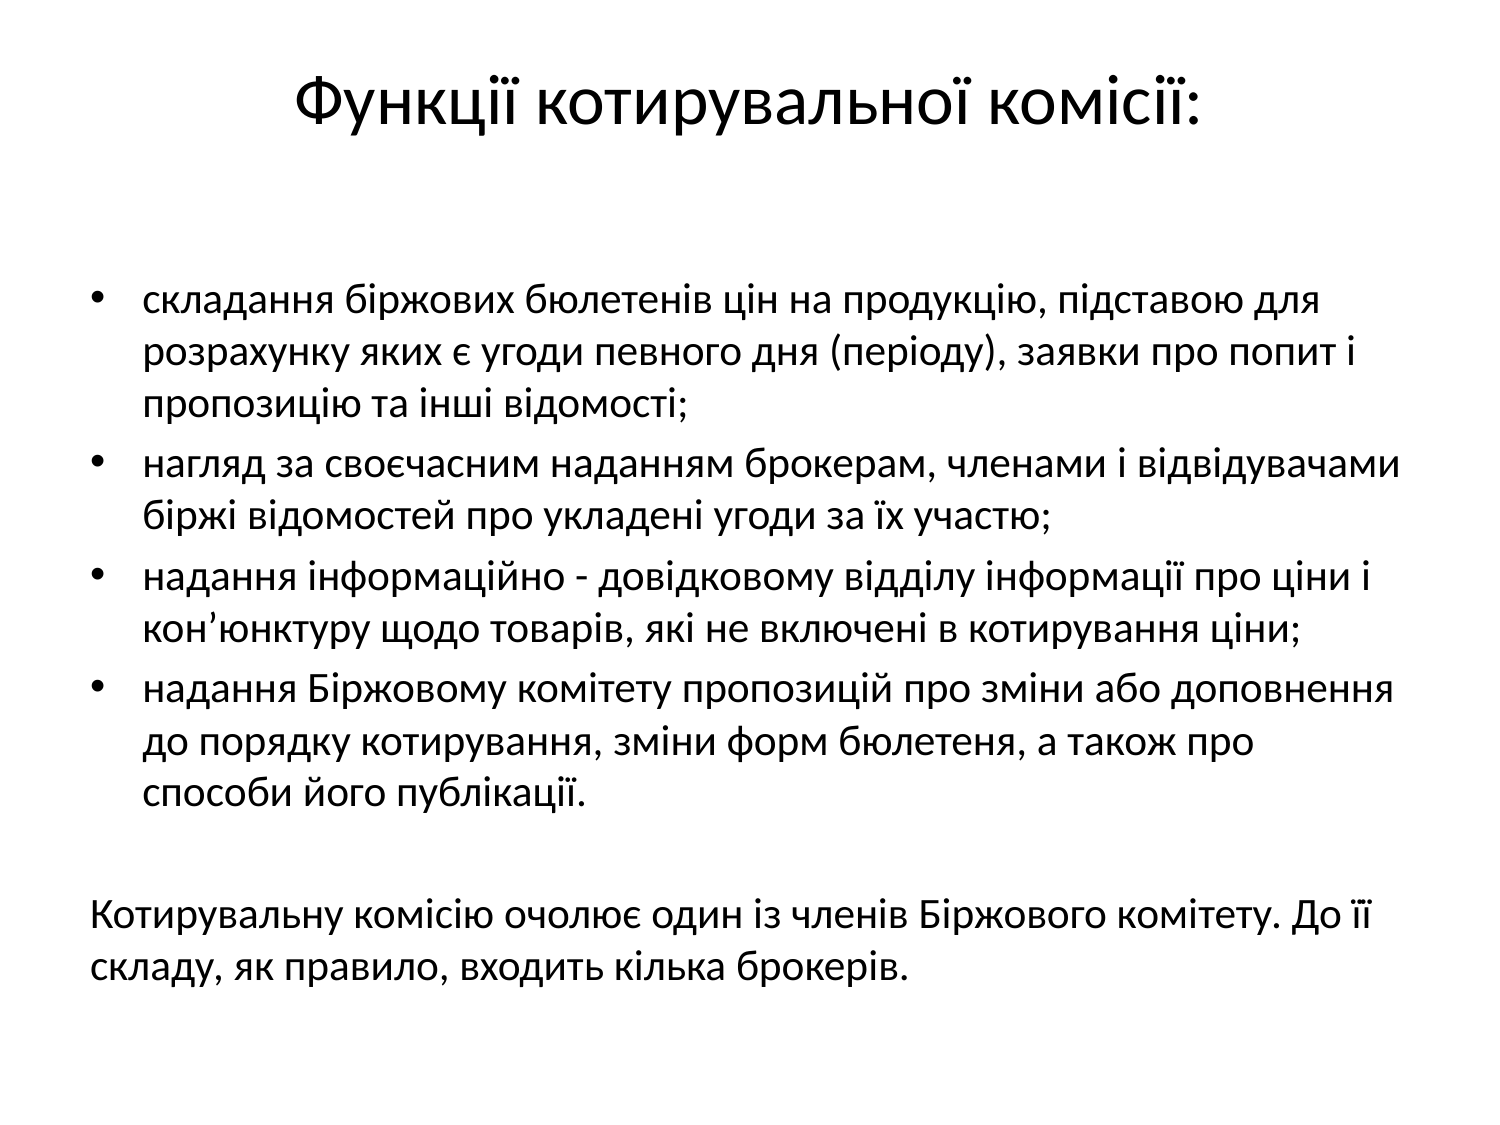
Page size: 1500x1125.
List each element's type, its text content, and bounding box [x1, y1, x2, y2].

list складання біржових бюлетенів цін на продукцію, підставою для розрахунку яких є угоди певного дня (періоду), заявки про попит і пропозицію та інші відомості; нагляд за своєчасним наданням брокерам, членами і відвідувачами біржі відомостей про укладені угоди за їх участю; надання інформаційно - довідковому відділу інформації про ціни і кон’юнктуру щодо товарів, які не включені в котирування ціни; надання Біржовому комітету пропозицій про зміни або доповнення до порядку котирування, зміни форм бюлетеня, а також про способи його публікації. Котирувальну комісію очолює один із членів Біржового комітету. До її складу, як правило, входить кілька брокерів. [75, 262, 1425, 1005]
title Функції котирувальної комісії: [75, 45, 1425, 233]
